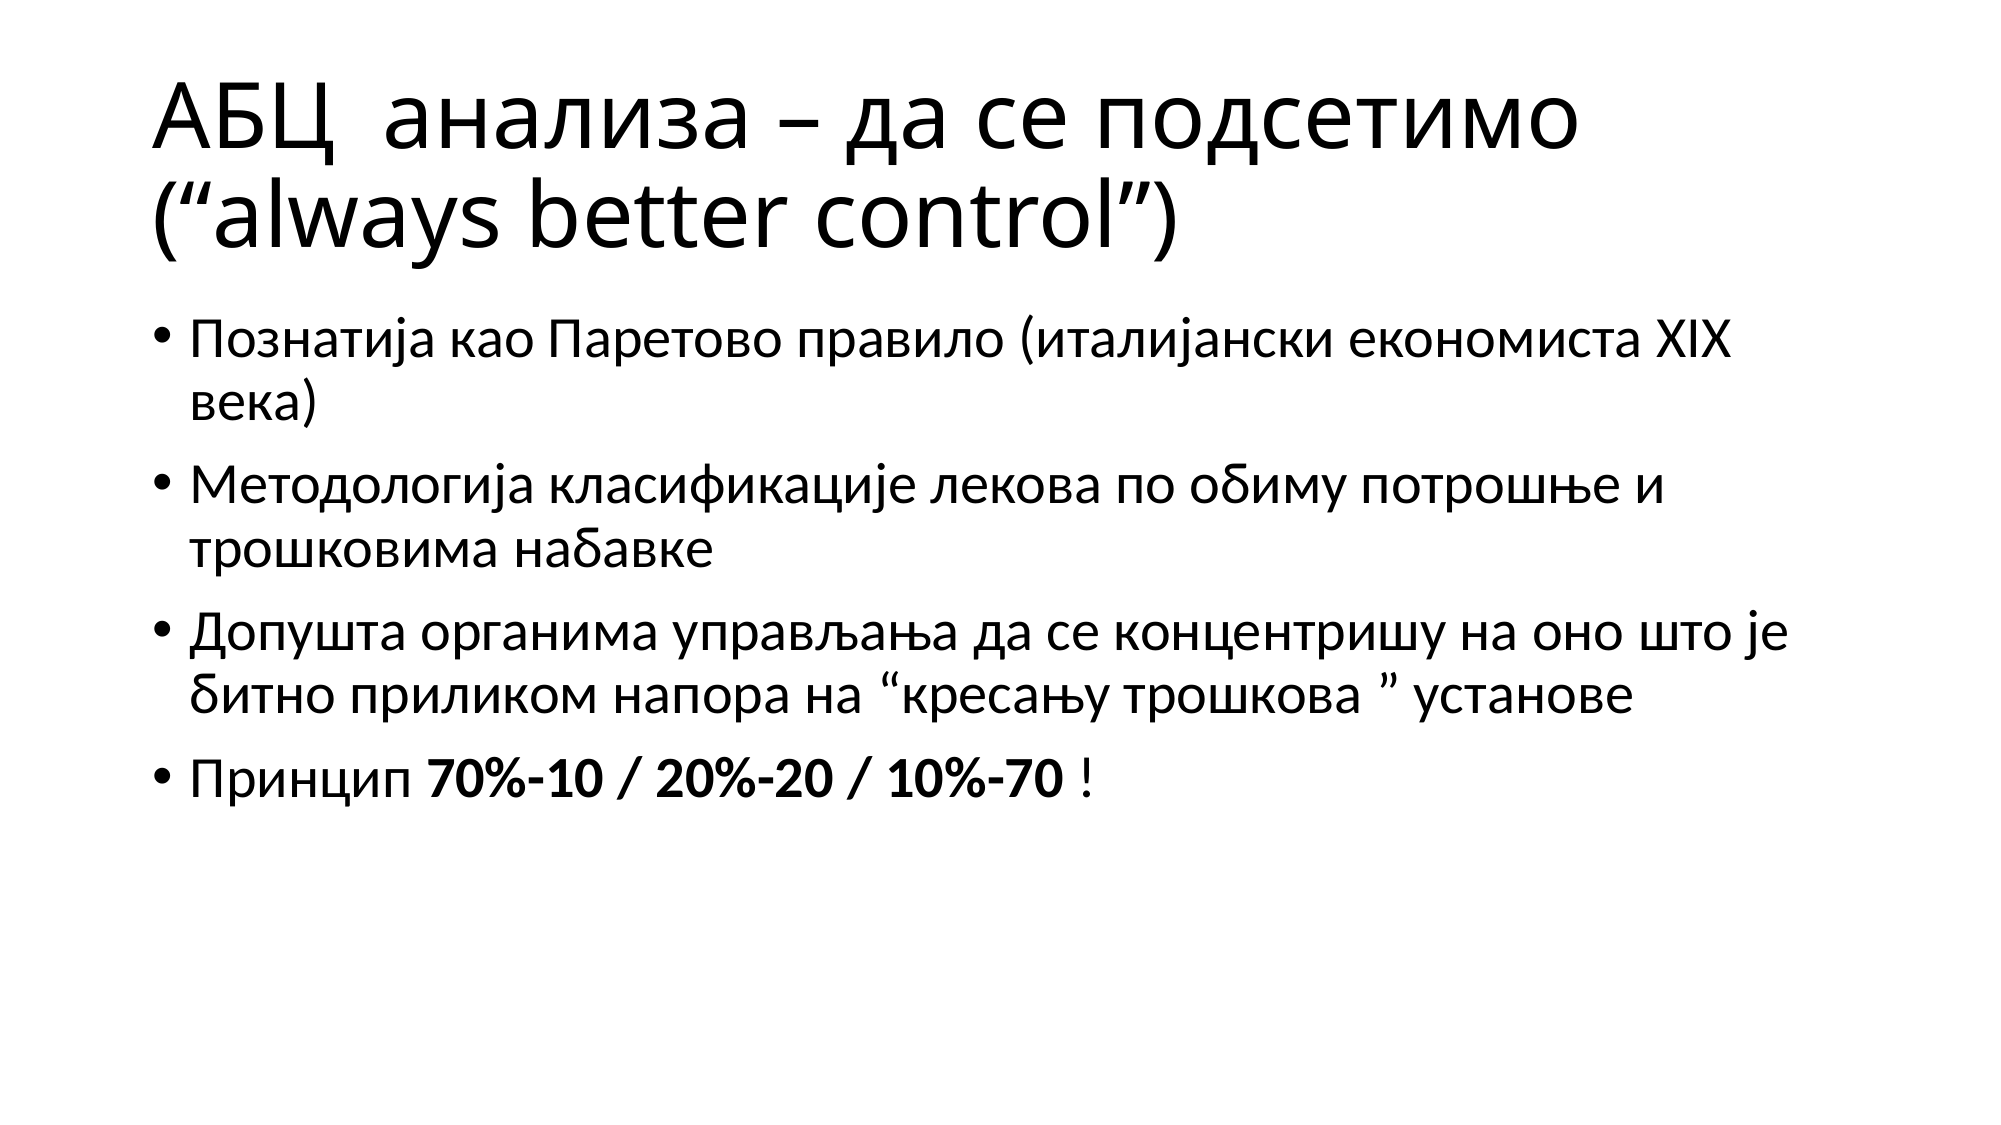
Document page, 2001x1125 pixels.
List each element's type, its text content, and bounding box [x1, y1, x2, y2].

list Познатија као Паретово правило (италијански економиста XIX века) Методологија класификације лекова по обиму потрошње и трошковима набавке Допушта органима управљања да се концентришу на оно што је битно приликом напора на “кресању трошкова ” установе Принцип 70%-10 / 20%-20 / 10%-70 ! [137, 299, 1863, 1014]
title АБЦ анализа – да се подсетимо (“always better control”) [137, 59, 1863, 278]
